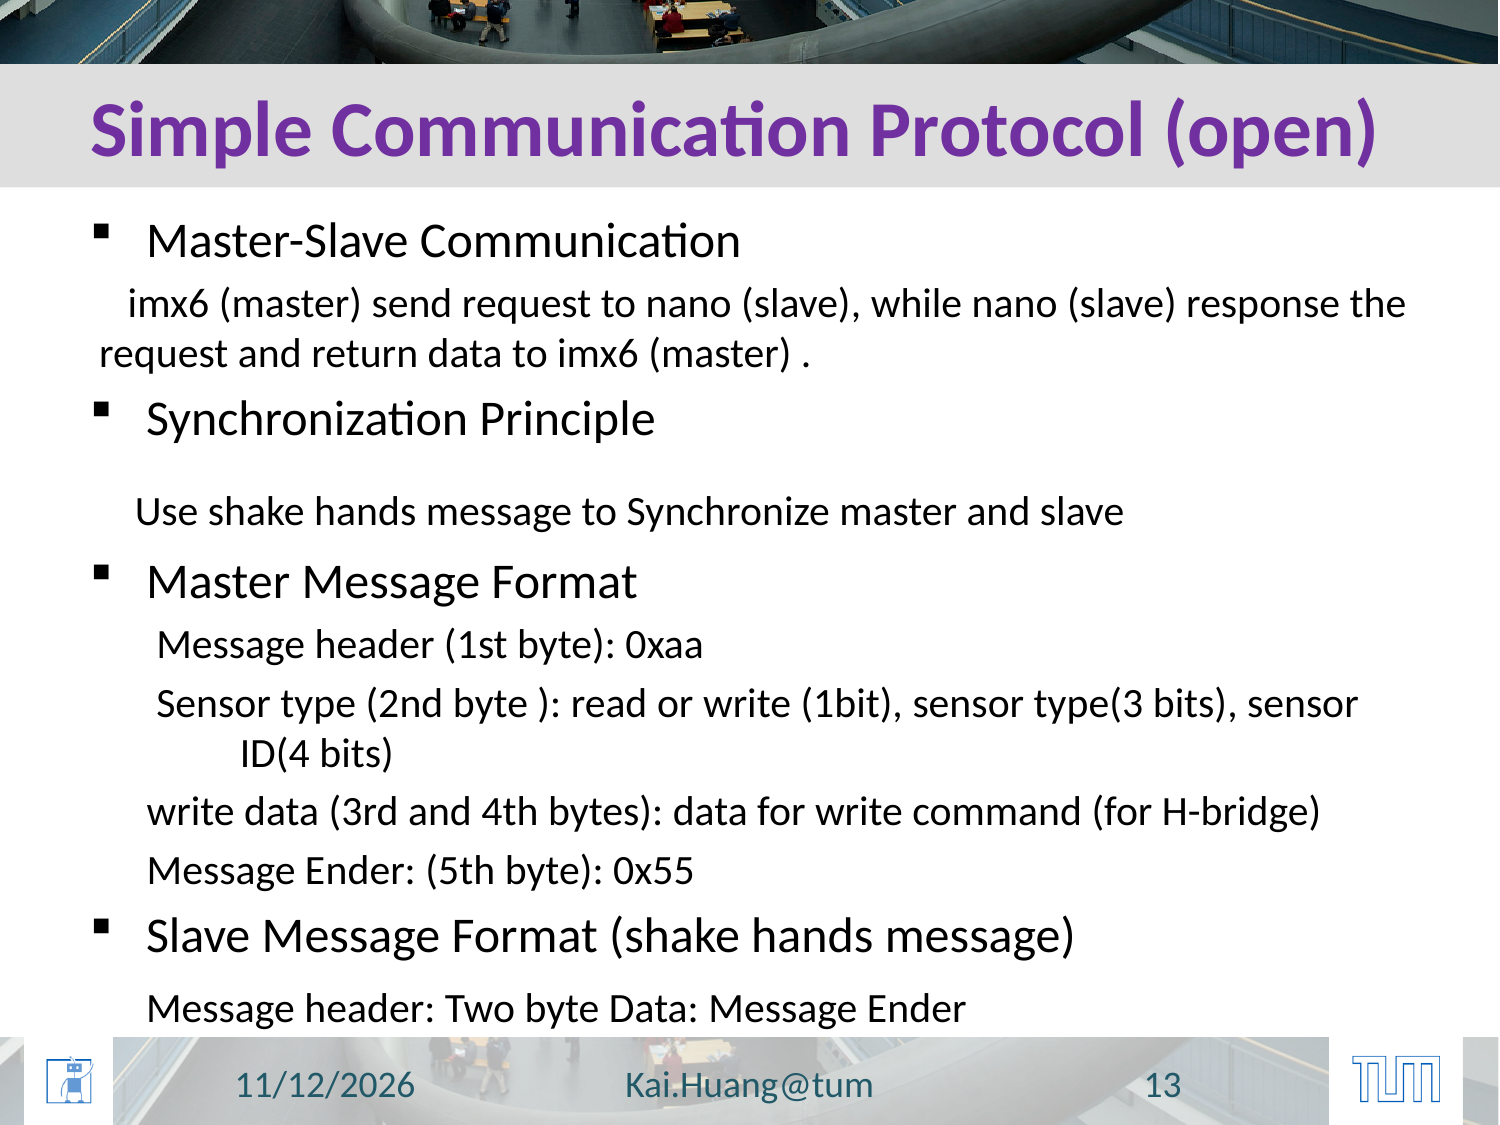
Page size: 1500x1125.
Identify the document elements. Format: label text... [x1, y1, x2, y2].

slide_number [162, 1052, 488, 1113]
footer Kai.Huang@tum [512, 1052, 988, 1113]
slide_number 13 [1012, 1052, 1313, 1113]
picture [0, 1032, 1500, 1125]
title Simple Communication Protocol (open) [75, 62, 1425, 188]
picture [0, 0, 1500, 64]
list Master-Slave Communication imx6 (master) send request to nano (slave), while nano (slave) response the request and return data to imx6 (master) . Synchronization Principle Use shake hands message to Synchronize master and slave Master Message Format Message header (1st byte): 0xaa Sensor type (2nd byte ): read or write (1bit), sensor type(3 bits), sensor ID(4 bits) write data (3rd and 4th bytes): data for write command (for H-bridge) Message Ender: (5th byte): 0x55 Slave Message Format (shake hands message) Message header: Two byte Data: Message Ender [75, 200, 1425, 1025]
